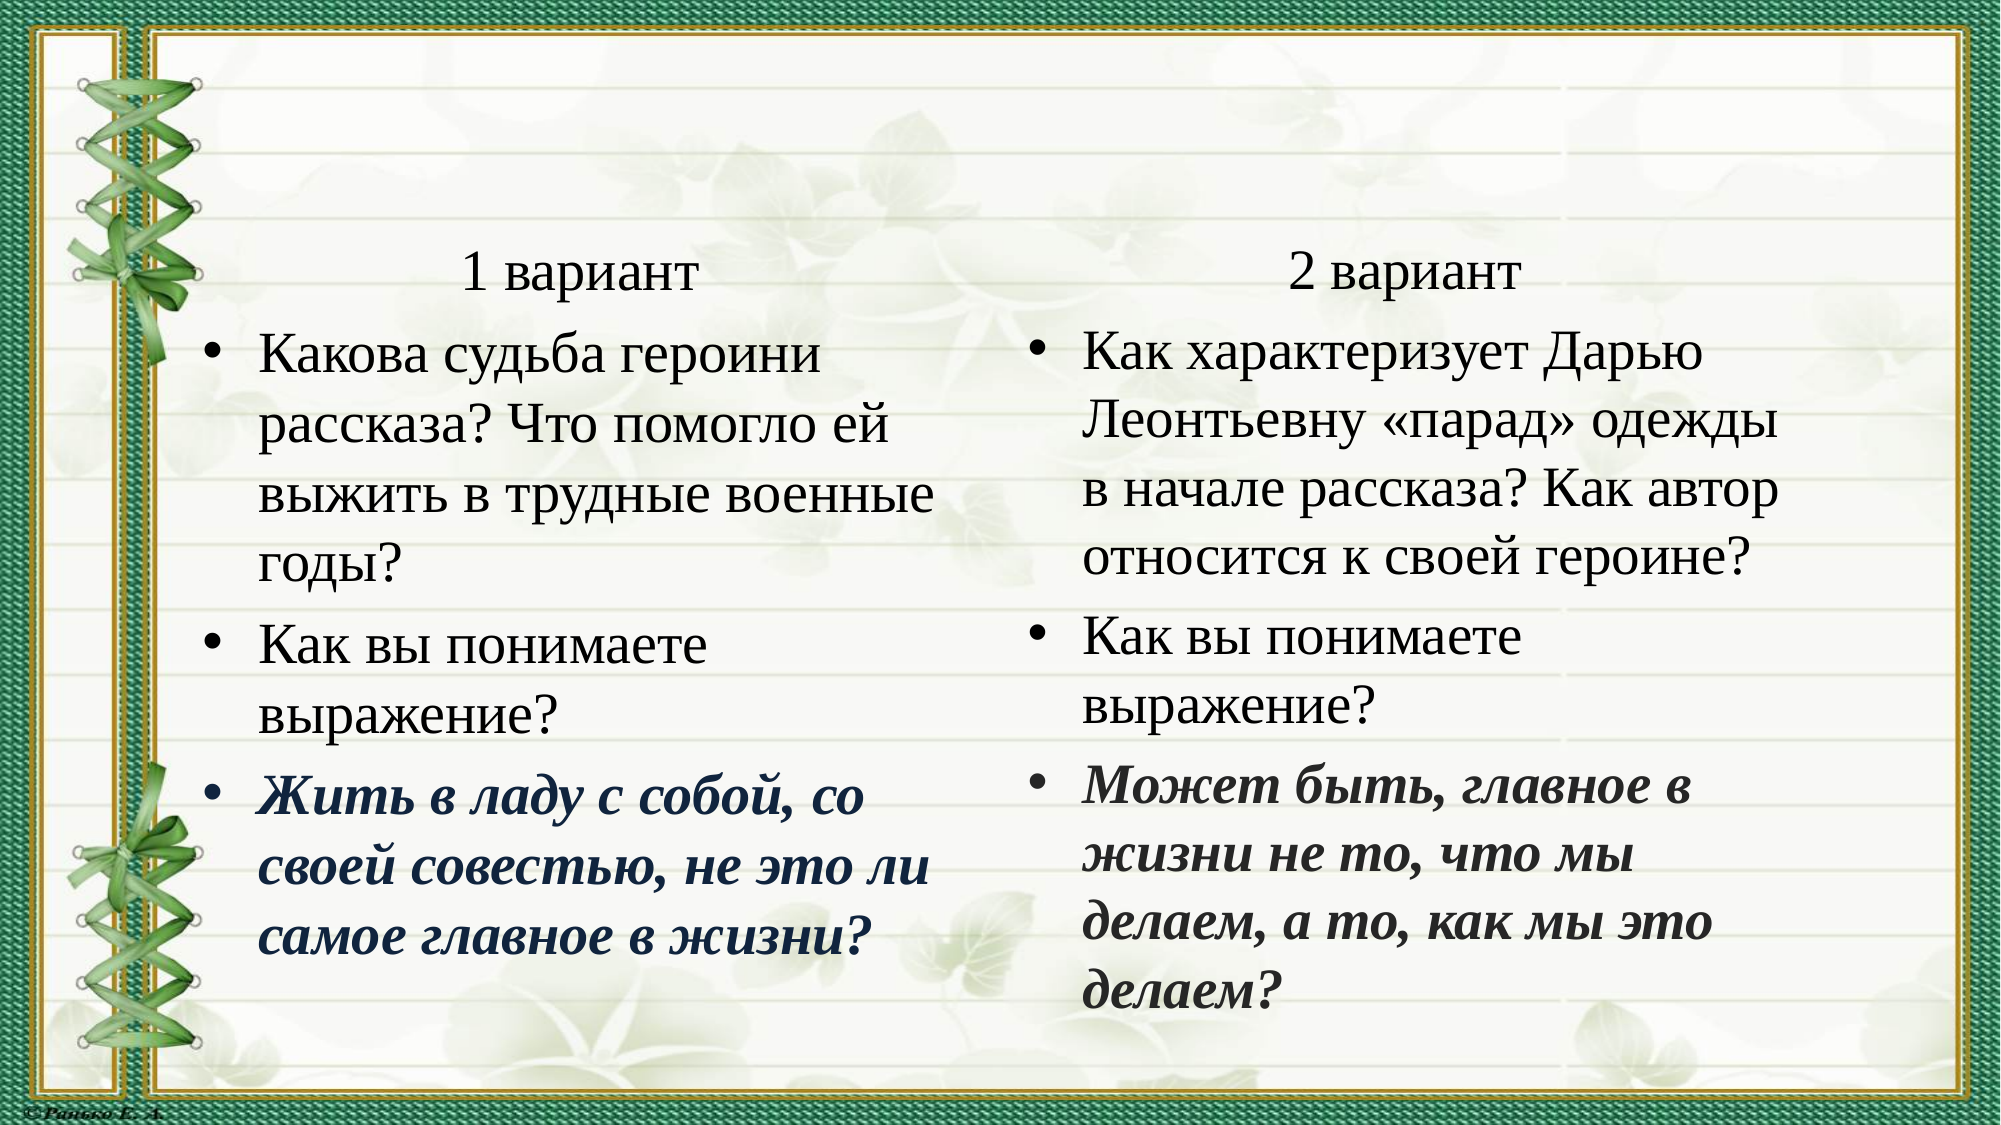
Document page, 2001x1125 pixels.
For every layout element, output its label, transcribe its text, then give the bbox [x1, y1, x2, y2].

list 2 вариант Как характеризует Дарью Леонтьевну «парад» одежды в начале рассказа? Как автор относится к своей героине? Как вы понимаете выражение? Может быть, главное в жизни не то, что мы делаем, а то, как мы это делаем? [1012, 224, 1813, 1031]
picture [0, 0, 2001, 1125]
list 1 вариант Какова судьба героини рассказа? Что помогло ей выжить в трудные военные годы? Как вы понимаете выражение? Жить в ладу с собой, со своей совестью, не это ли самое главное в жизни? [187, 224, 988, 1065]
